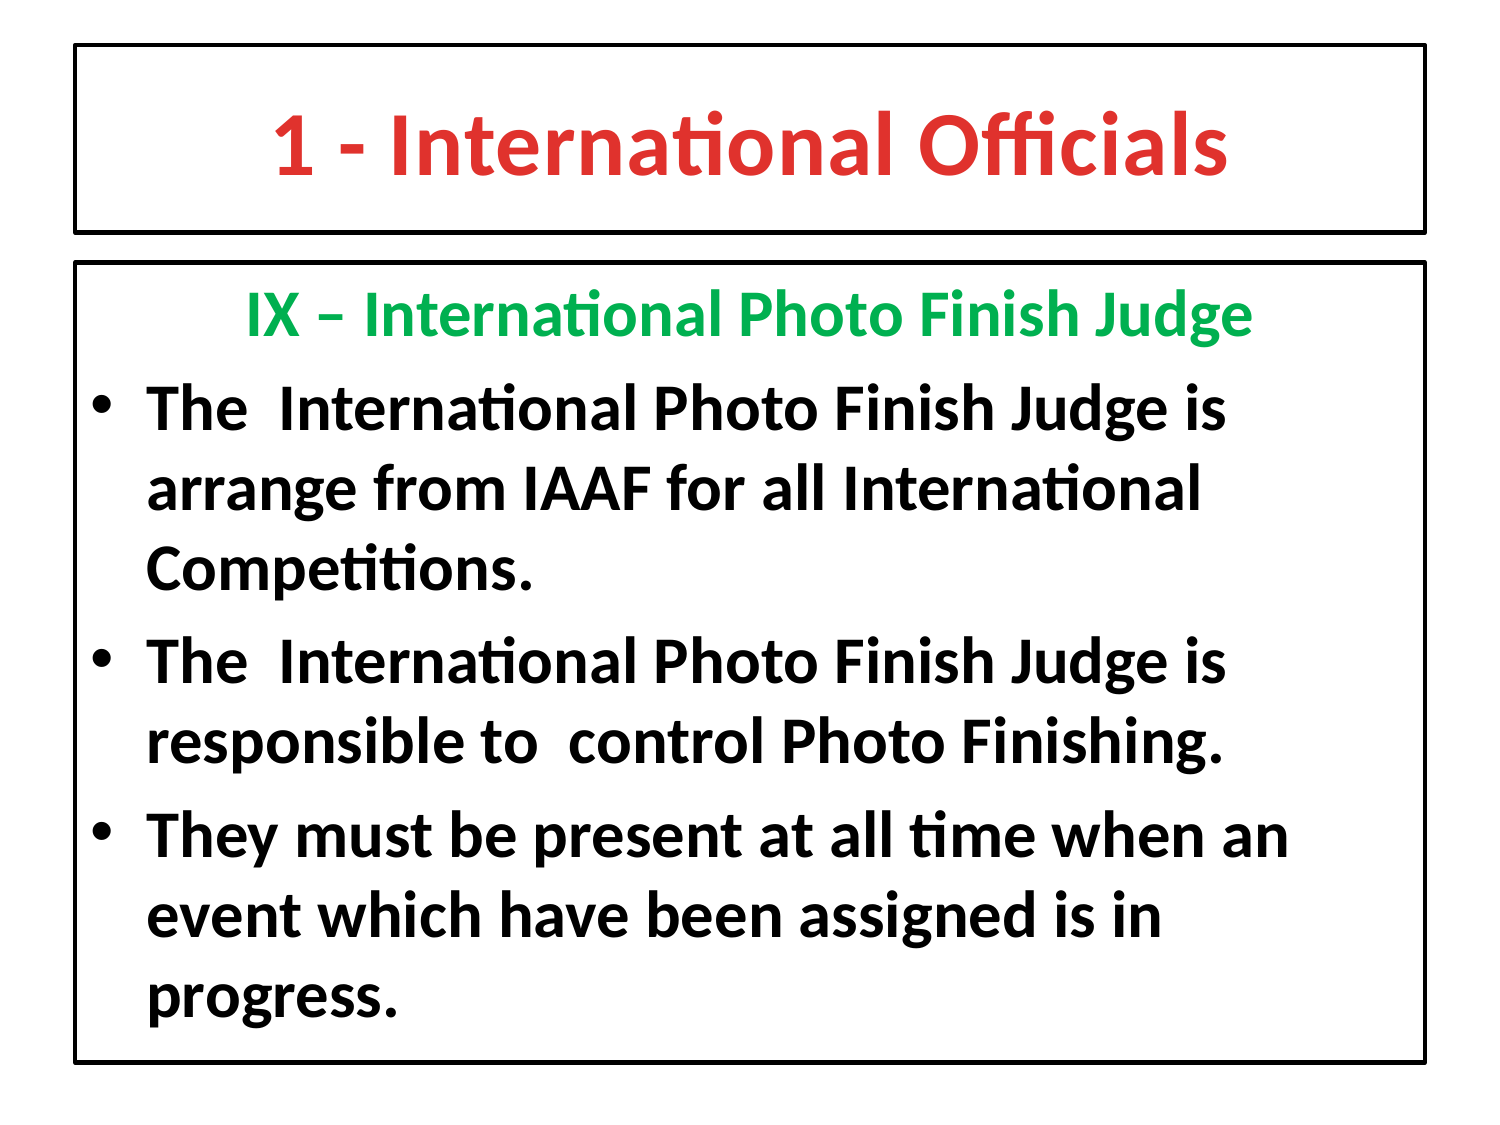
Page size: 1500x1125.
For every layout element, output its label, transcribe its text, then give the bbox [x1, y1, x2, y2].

title 1 - International Officials [73, 43, 1427, 235]
list IX – International Photo Finish Judge The International Photo Finish Judge is arrange from IAAF for all International Competitions. The International Photo Finish Judge is responsible to control Photo Finishing. They must be present at all time when an event which have been assigned is in progress. [73, 260, 1427, 1065]
